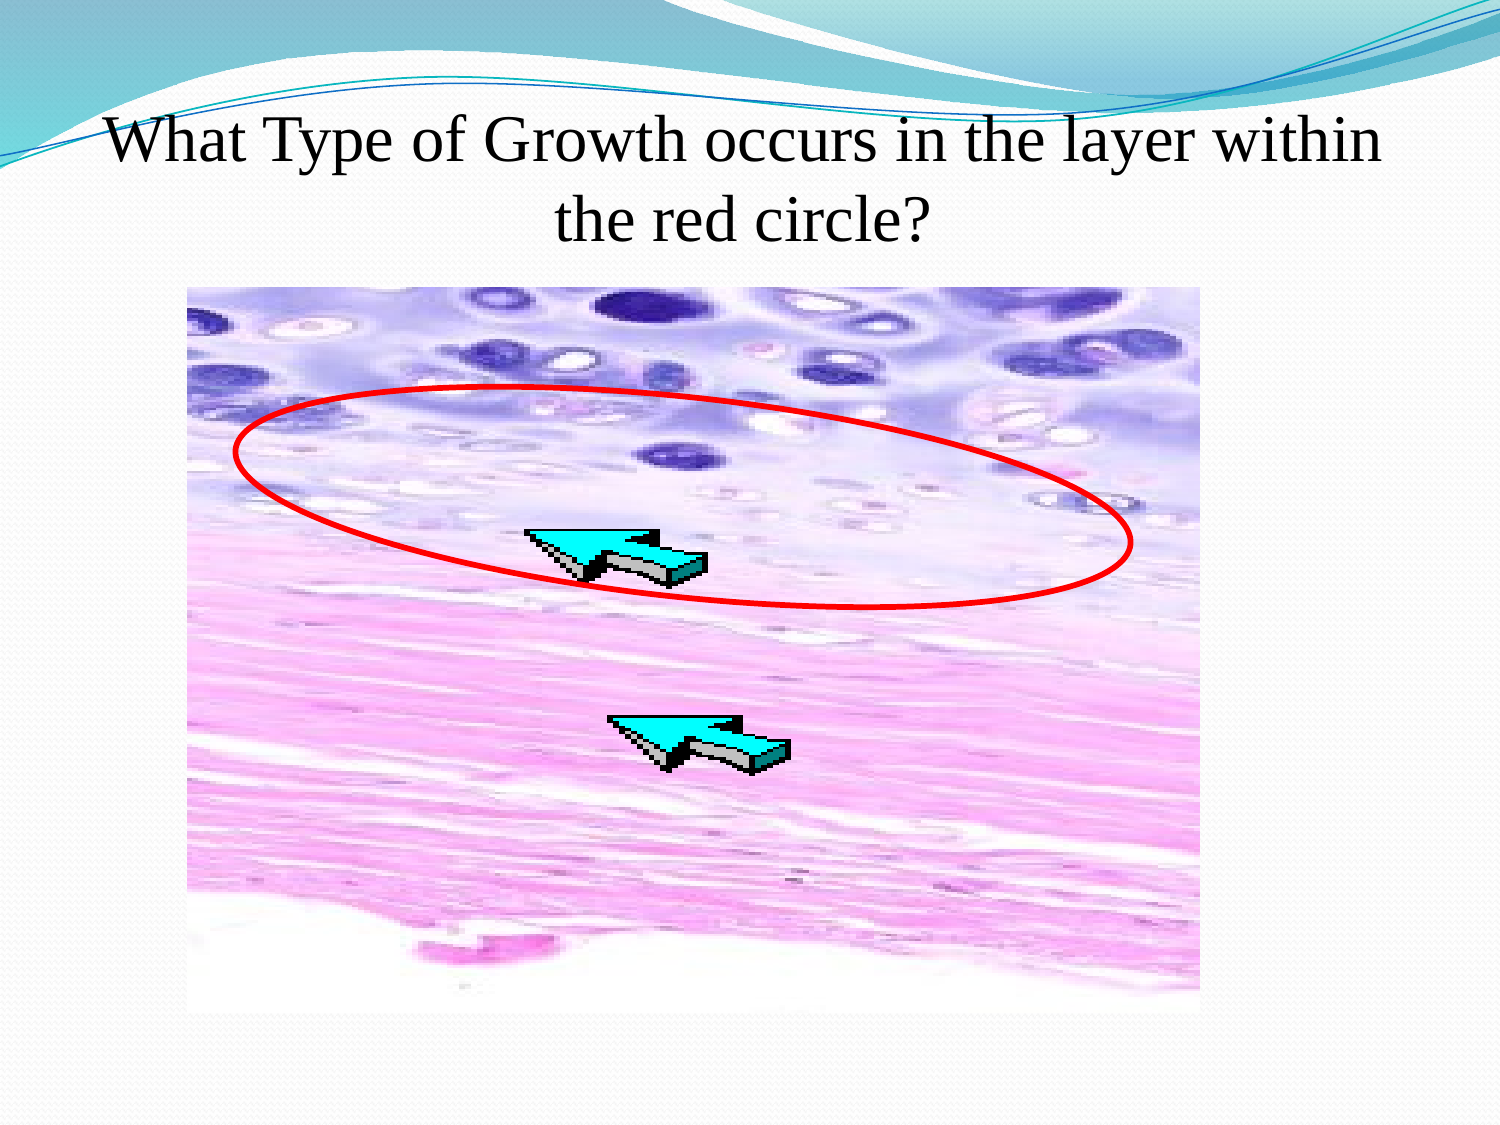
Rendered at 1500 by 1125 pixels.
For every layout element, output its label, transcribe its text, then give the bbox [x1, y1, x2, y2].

picture [187, 287, 1201, 1013]
text_box What Type of Growth occurs in the layer within the red circle? [74, 87, 1413, 263]
